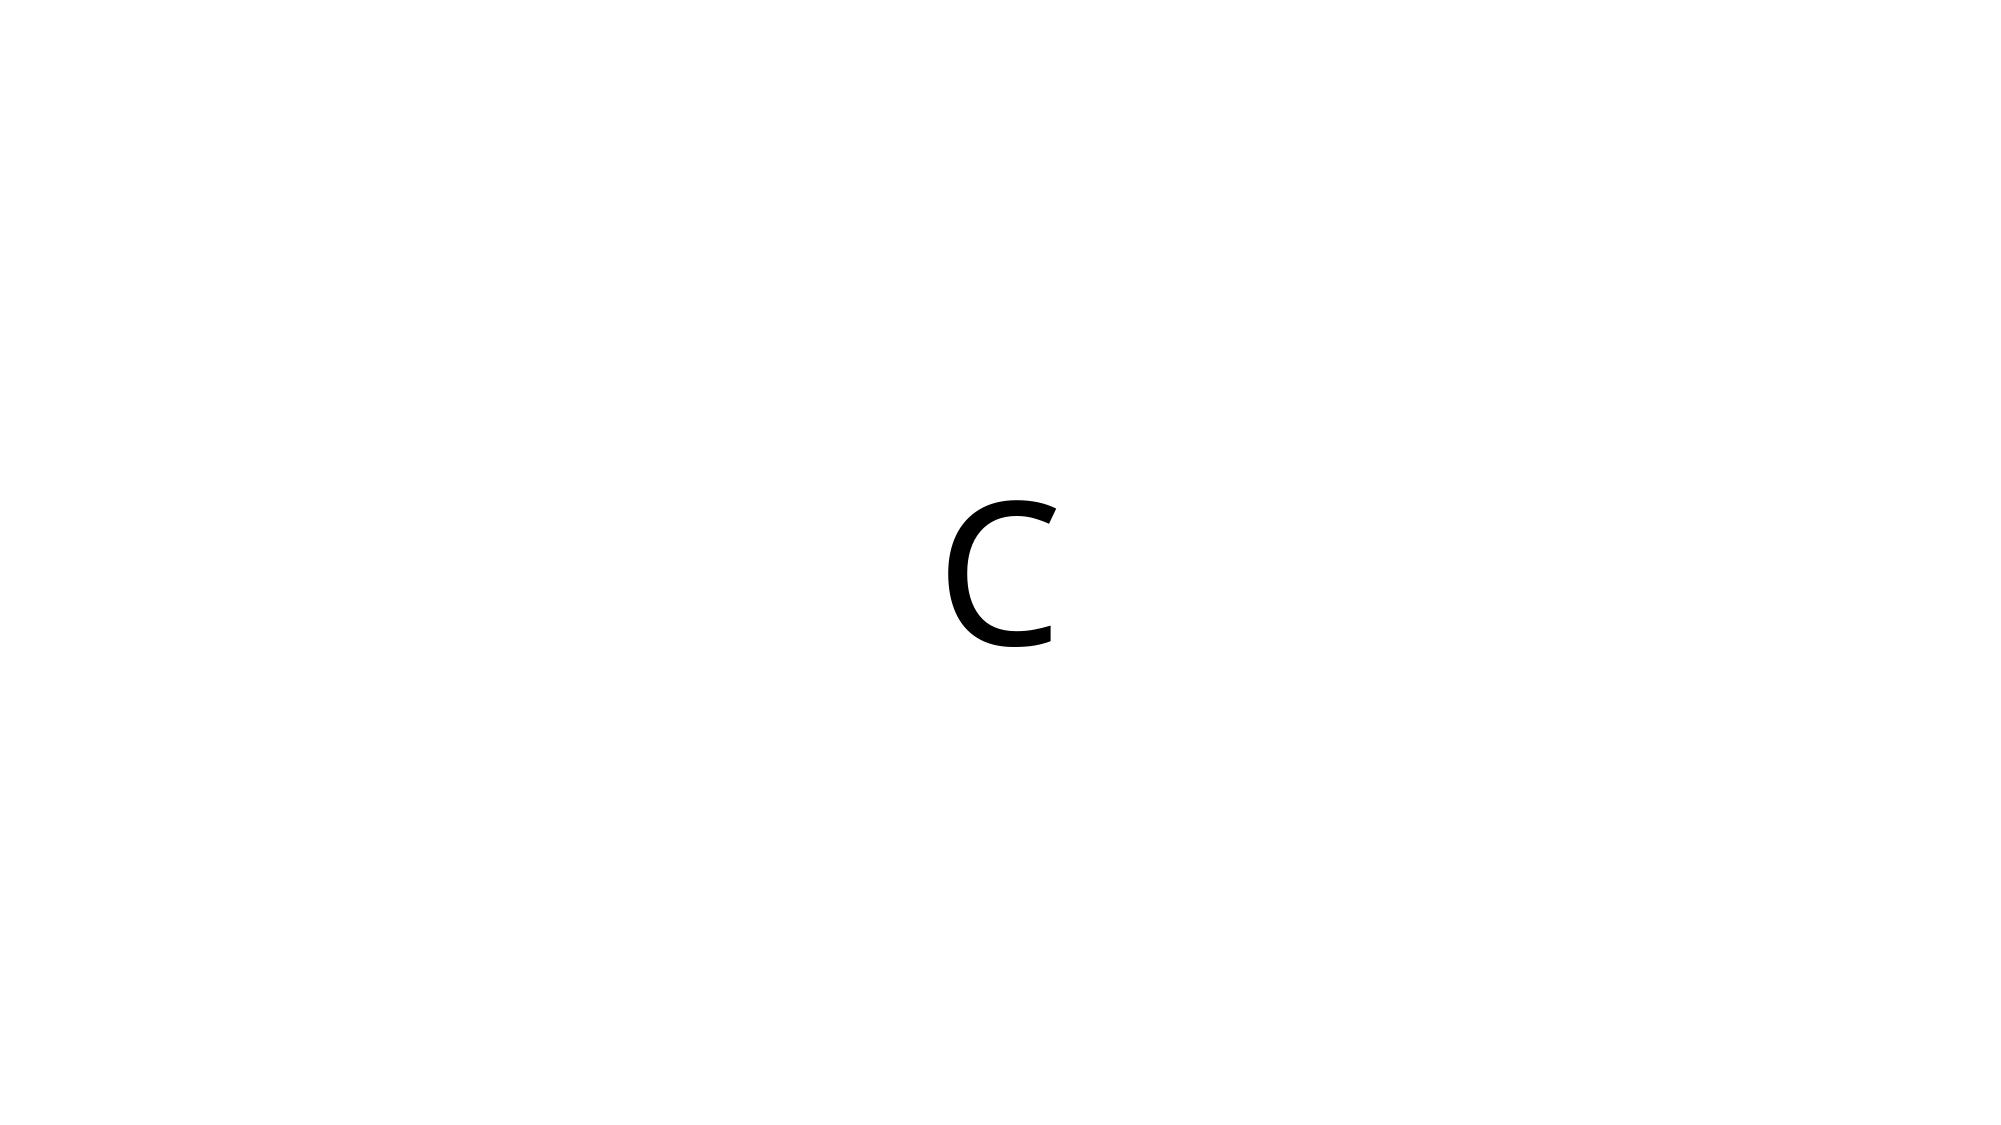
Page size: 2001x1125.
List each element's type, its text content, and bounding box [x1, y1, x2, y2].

title C [137, 59, 1863, 1103]
